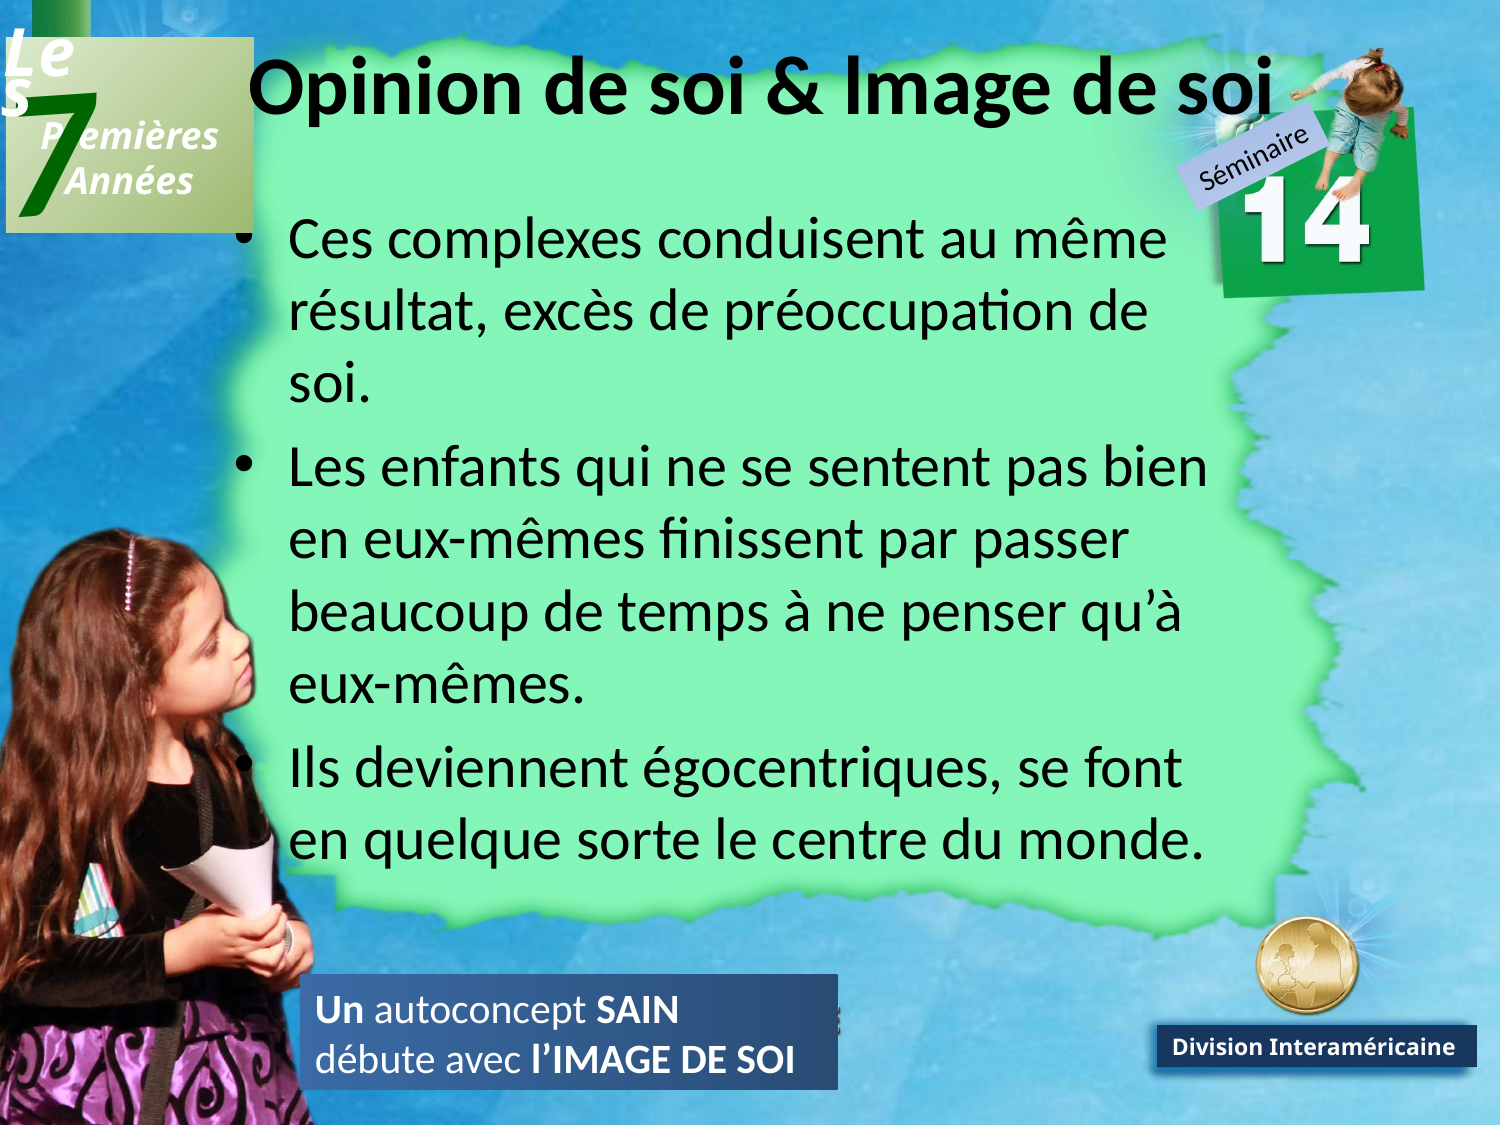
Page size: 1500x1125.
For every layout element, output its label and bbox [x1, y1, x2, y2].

text_box [0, 24, 255, 263]
picture [0, 0, 1500, 1125]
